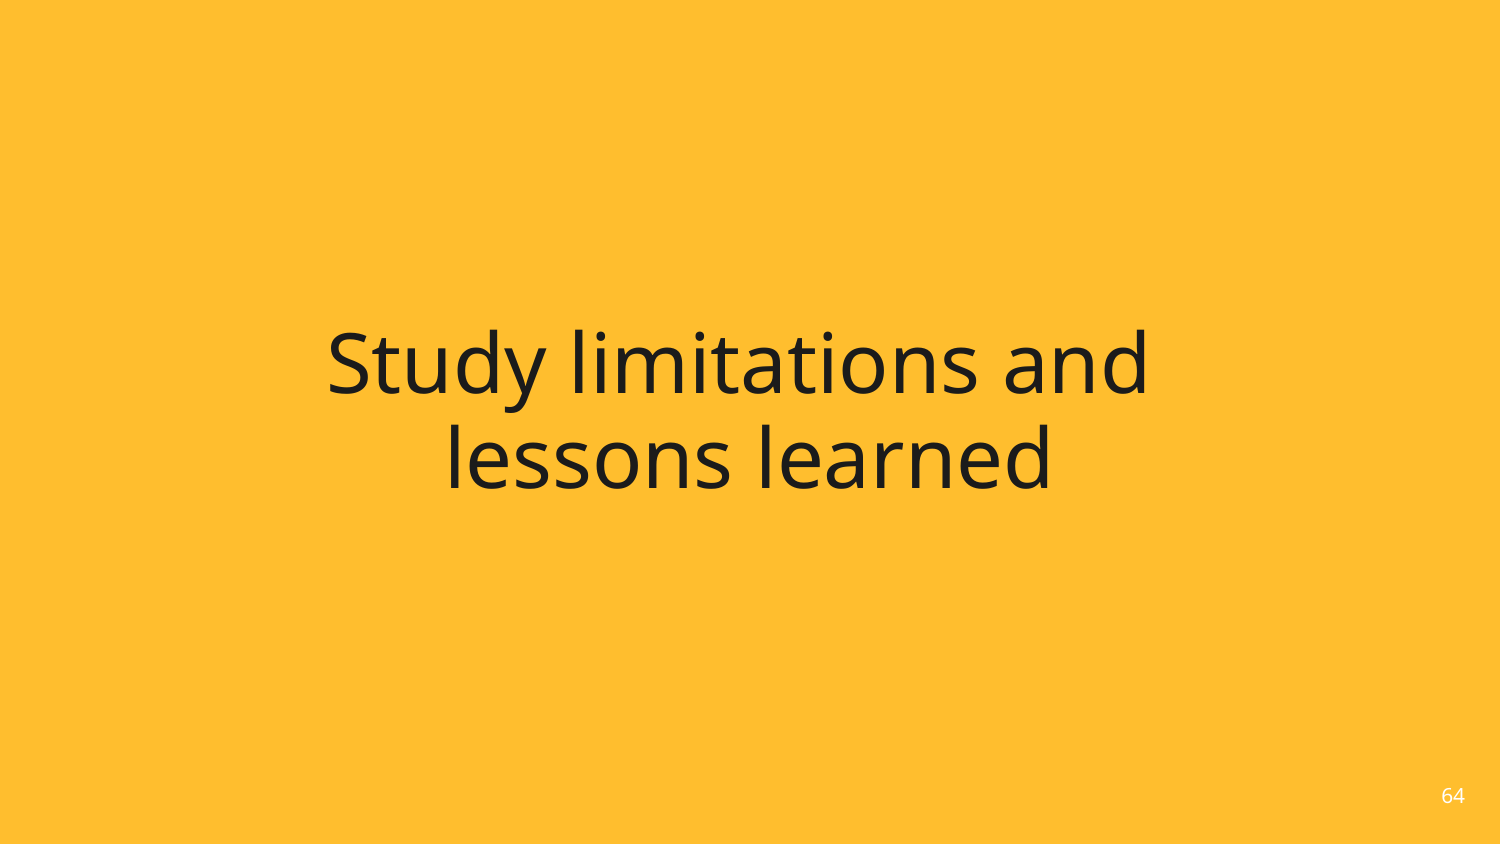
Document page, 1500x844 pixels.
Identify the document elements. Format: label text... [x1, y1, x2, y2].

title Study limitations and lessons learned [51, 72, 1449, 753]
slide_number 64 [1389, 764, 1480, 830]
